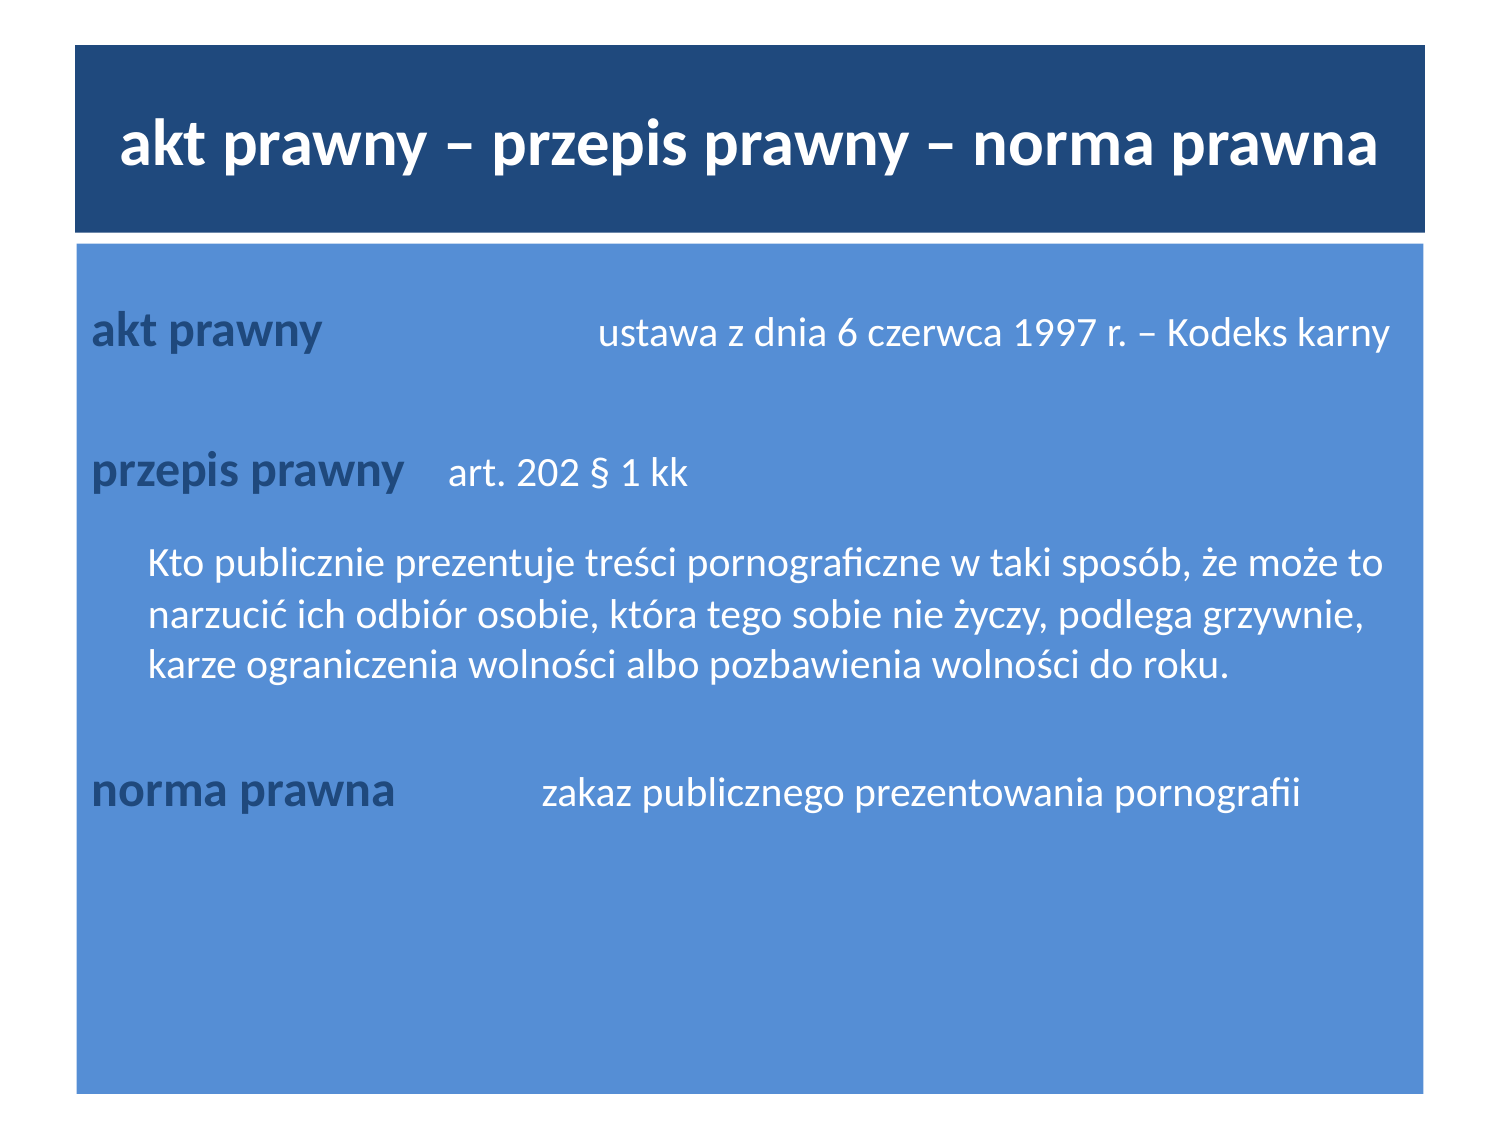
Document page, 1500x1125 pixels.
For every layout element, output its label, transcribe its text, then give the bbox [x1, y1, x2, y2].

title akt prawny – przepis prawny – norma prawna [75, 45, 1425, 233]
list akt prawny ustawa z dnia 6 czerwca 1997 r. – Kodeks karny przepis prawny art. 202 § 1 kk Kto publicznie prezentuje treści pornograficzne w taki sposób, że może to narzucić ich odbiór osobie, która tego sobie nie życzy, podlega grzywnie, karze ograniczenia wolności albo pozbawienia wolności do roku. norma prawna zakaz publicznego prezentowania pornografii [76, 243, 1424, 1094]
